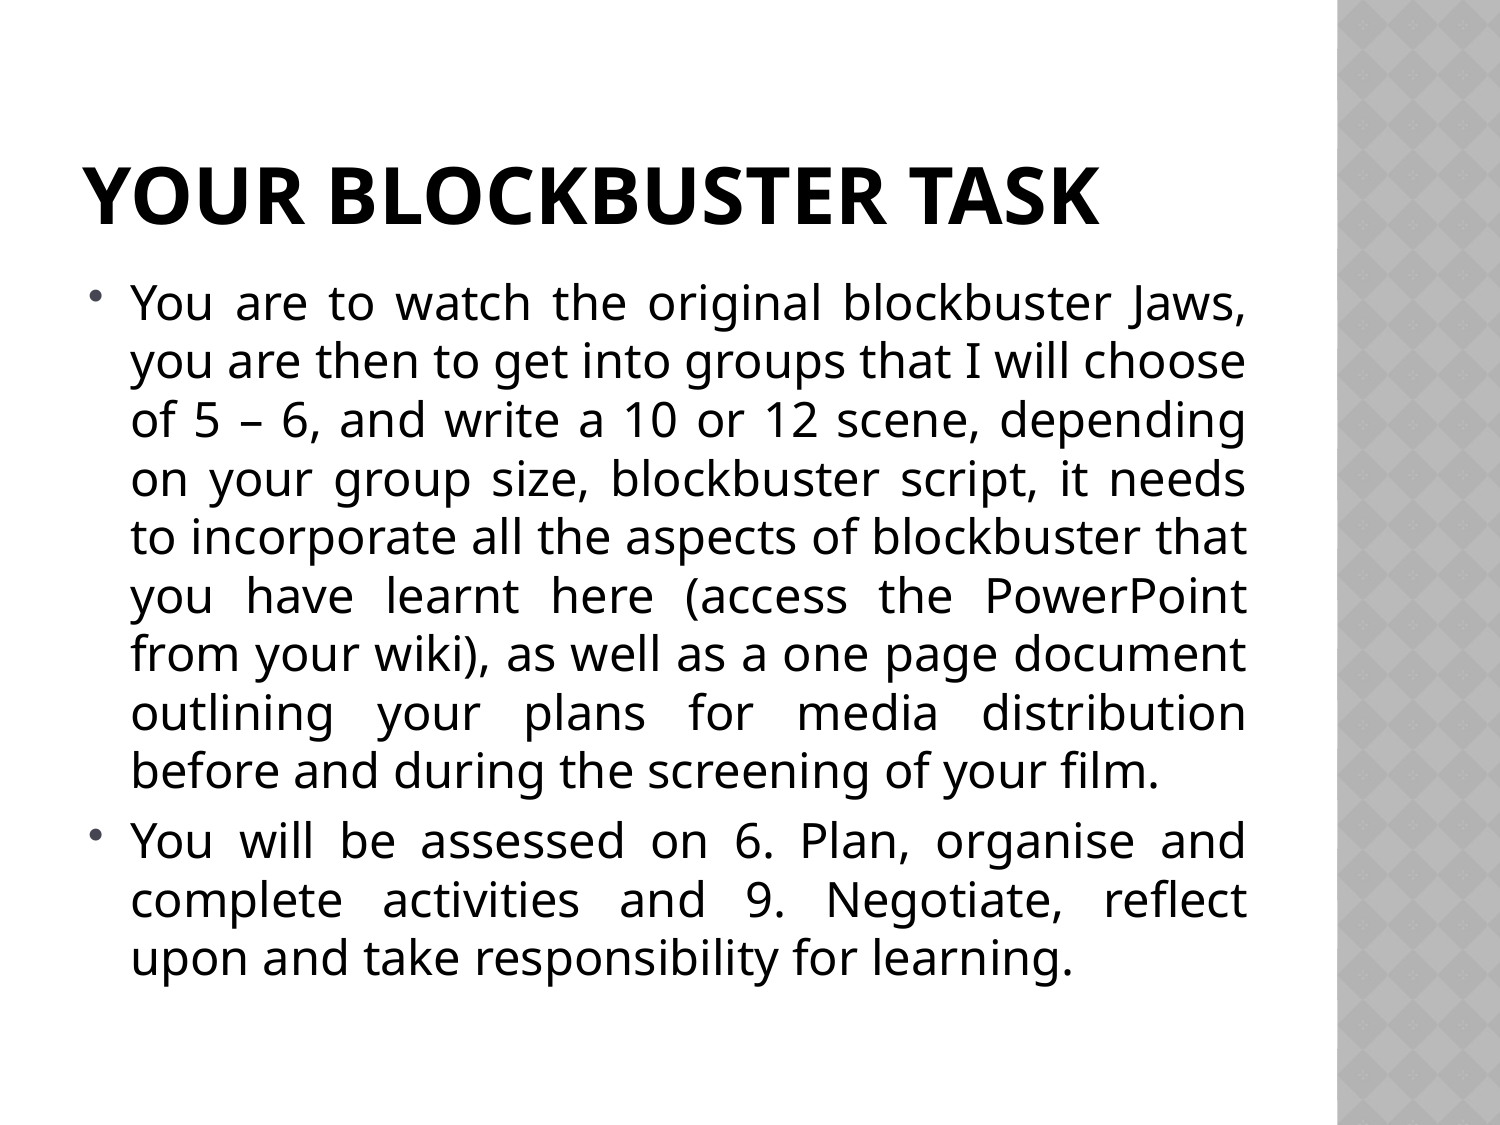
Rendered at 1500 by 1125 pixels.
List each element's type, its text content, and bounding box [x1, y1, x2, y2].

title Your blockbuster task [75, 52, 1263, 240]
list You are to watch the original blockbuster Jaws, you are then to get into groups that I will choose of 5 – 6, and write a 10 or 12 scene, depending on your group size, blockbuster script, it needs to incorporate all the aspects of blockbuster that you have learnt here (access the PowerPoint from your wiki), as well as a one page document outlining your plans for media distribution before and during the screening of your film. You will be assessed on 6. Plan, organise and complete activities and 9. Negotiate, reflect upon and take responsibility for learning. [75, 264, 1263, 1059]
